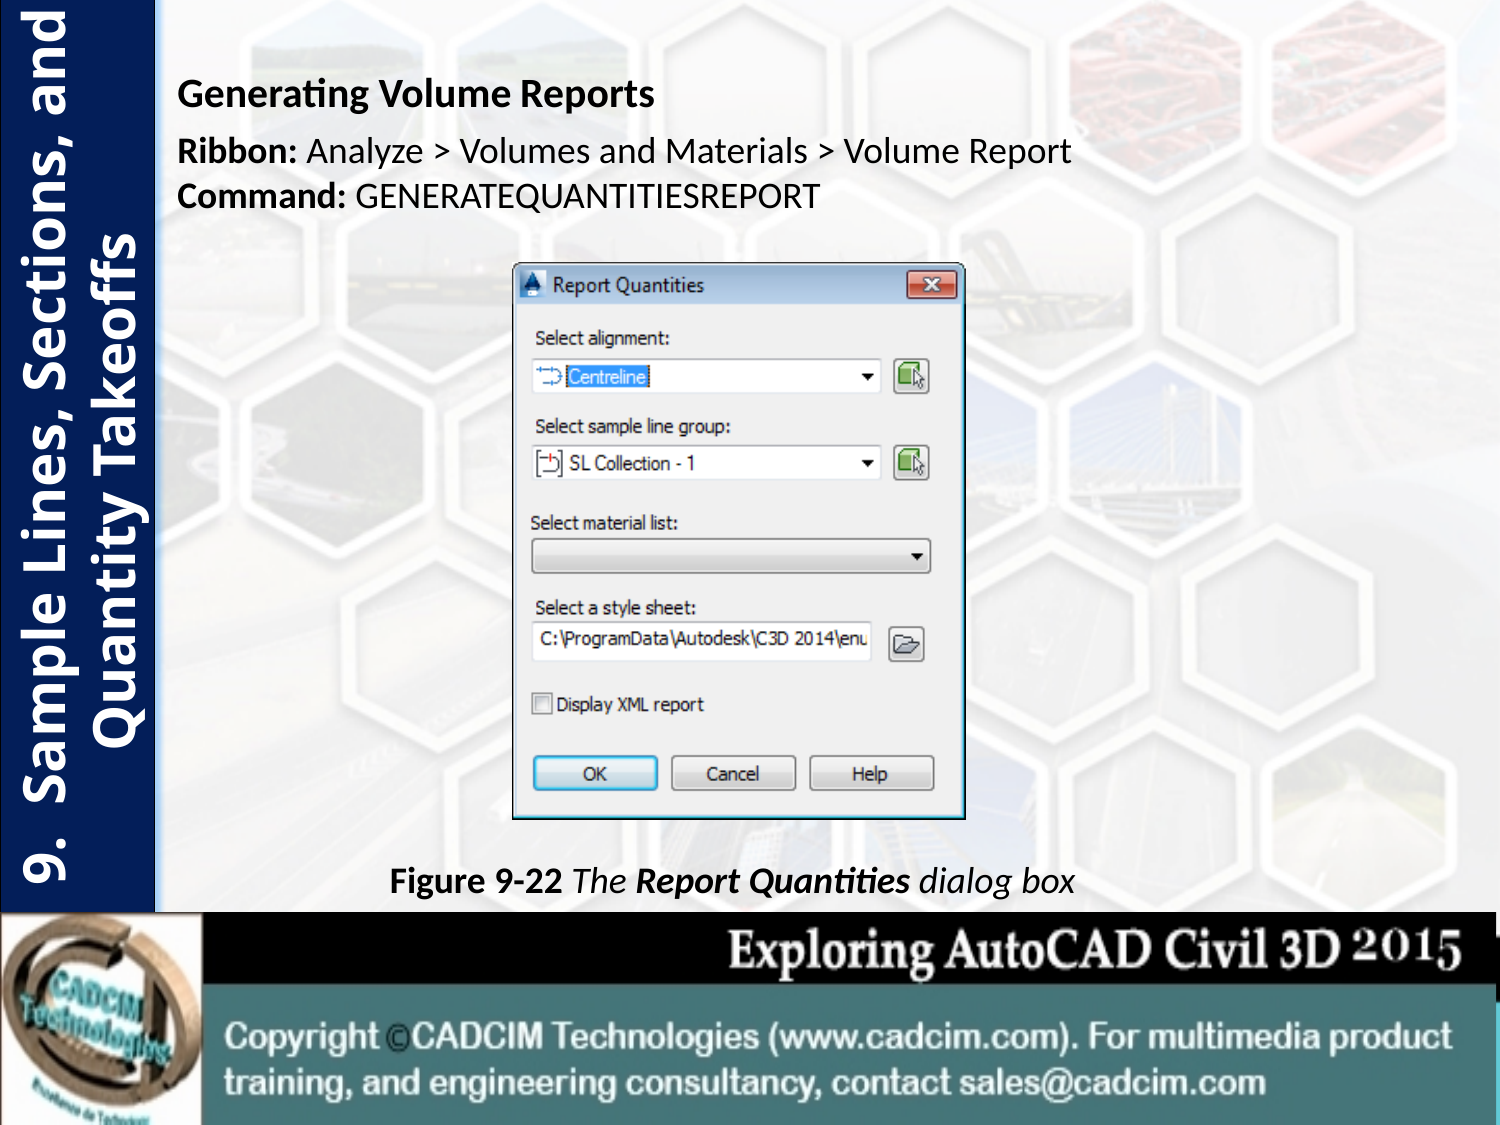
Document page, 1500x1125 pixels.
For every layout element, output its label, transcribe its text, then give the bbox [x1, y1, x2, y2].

text_box Figure 9-22 The Report Quantities dialog box [374, 848, 1125, 909]
text_box Ribbon: Analyze > Volumes and Materials > Volume Report Command: GENERATEQUANTITIESREPORT [162, 118, 1500, 224]
picture [0, 0, 1500, 1125]
text_box Generating Volume Reports [162, 58, 913, 118]
